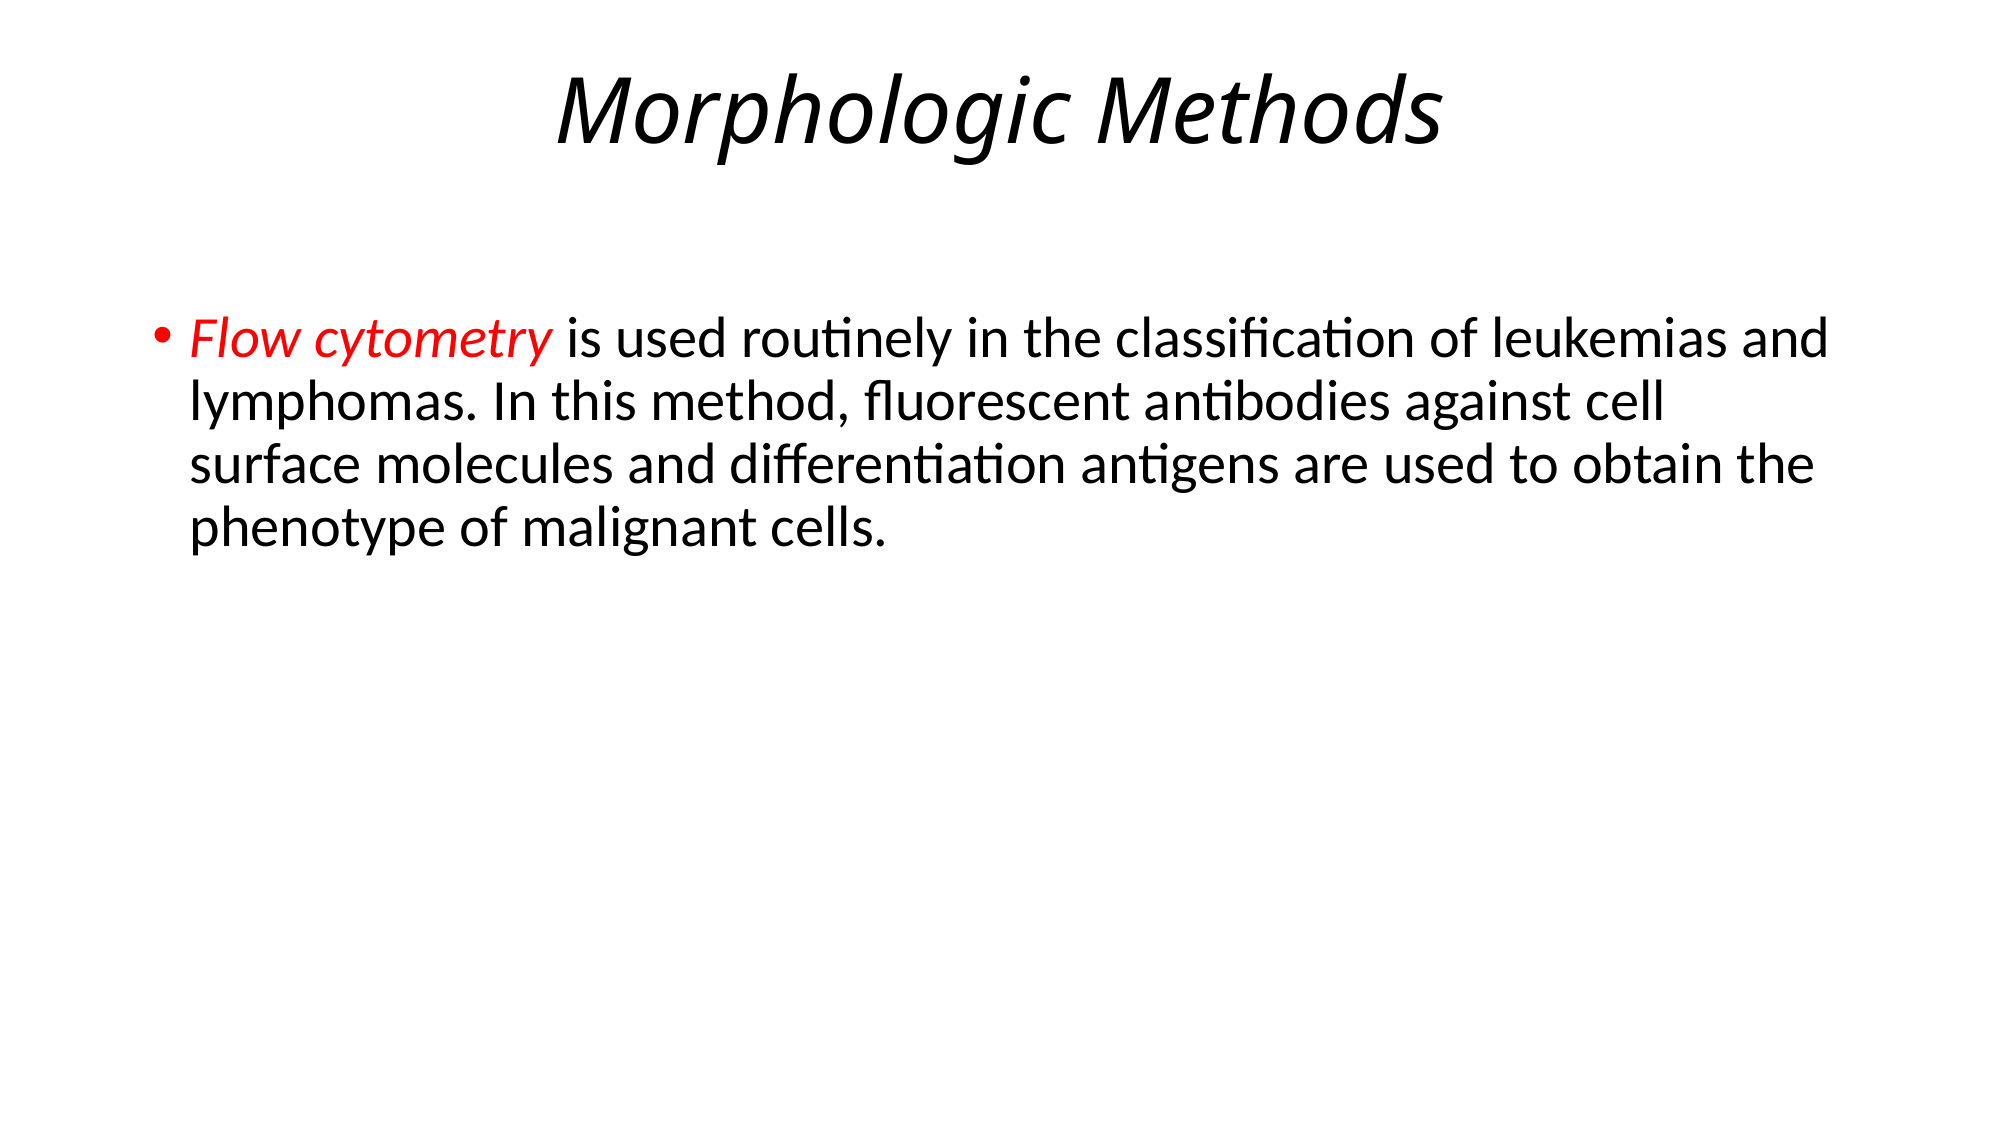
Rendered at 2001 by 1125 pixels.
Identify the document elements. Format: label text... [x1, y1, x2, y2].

list Flow cytometry is used routinely in the classification of leukemias and lymphomas. In this method, fluorescent antibodies against cell surface molecules and differentiation antigens are used to obtain the phenotype of malignant cells. [137, 299, 1863, 1014]
title Morphologic Methods [137, 59, 1863, 278]
